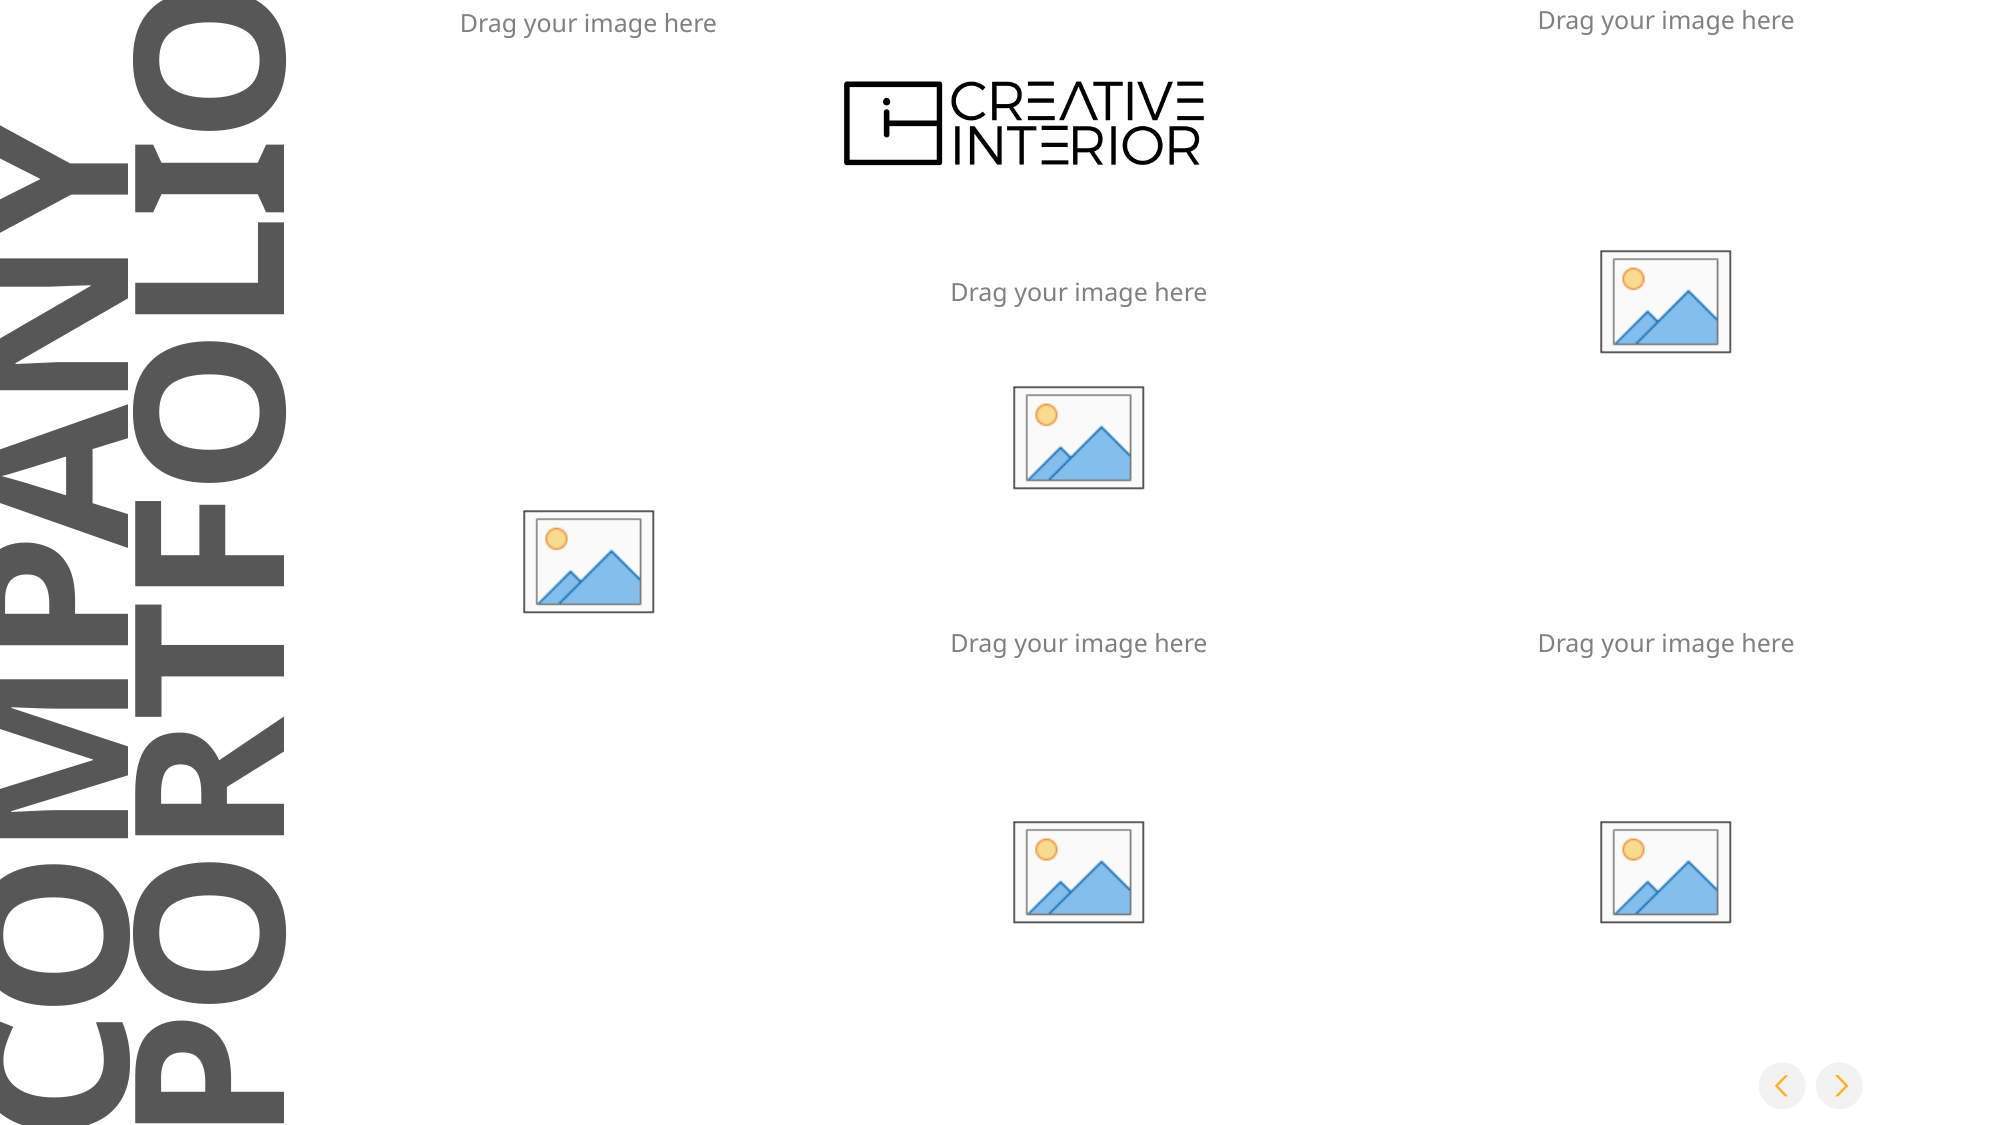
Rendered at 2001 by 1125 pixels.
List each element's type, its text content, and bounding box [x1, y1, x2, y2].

picture [844, 73, 1204, 179]
picture [839, 269, 1319, 608]
text_box COMPANY PORTFOLIO [6, 0, 334, 1125]
picture [1332, 0, 2000, 608]
picture [1332, 619, 2000, 1125]
picture [839, 619, 1319, 1125]
picture [349, 0, 829, 1125]
